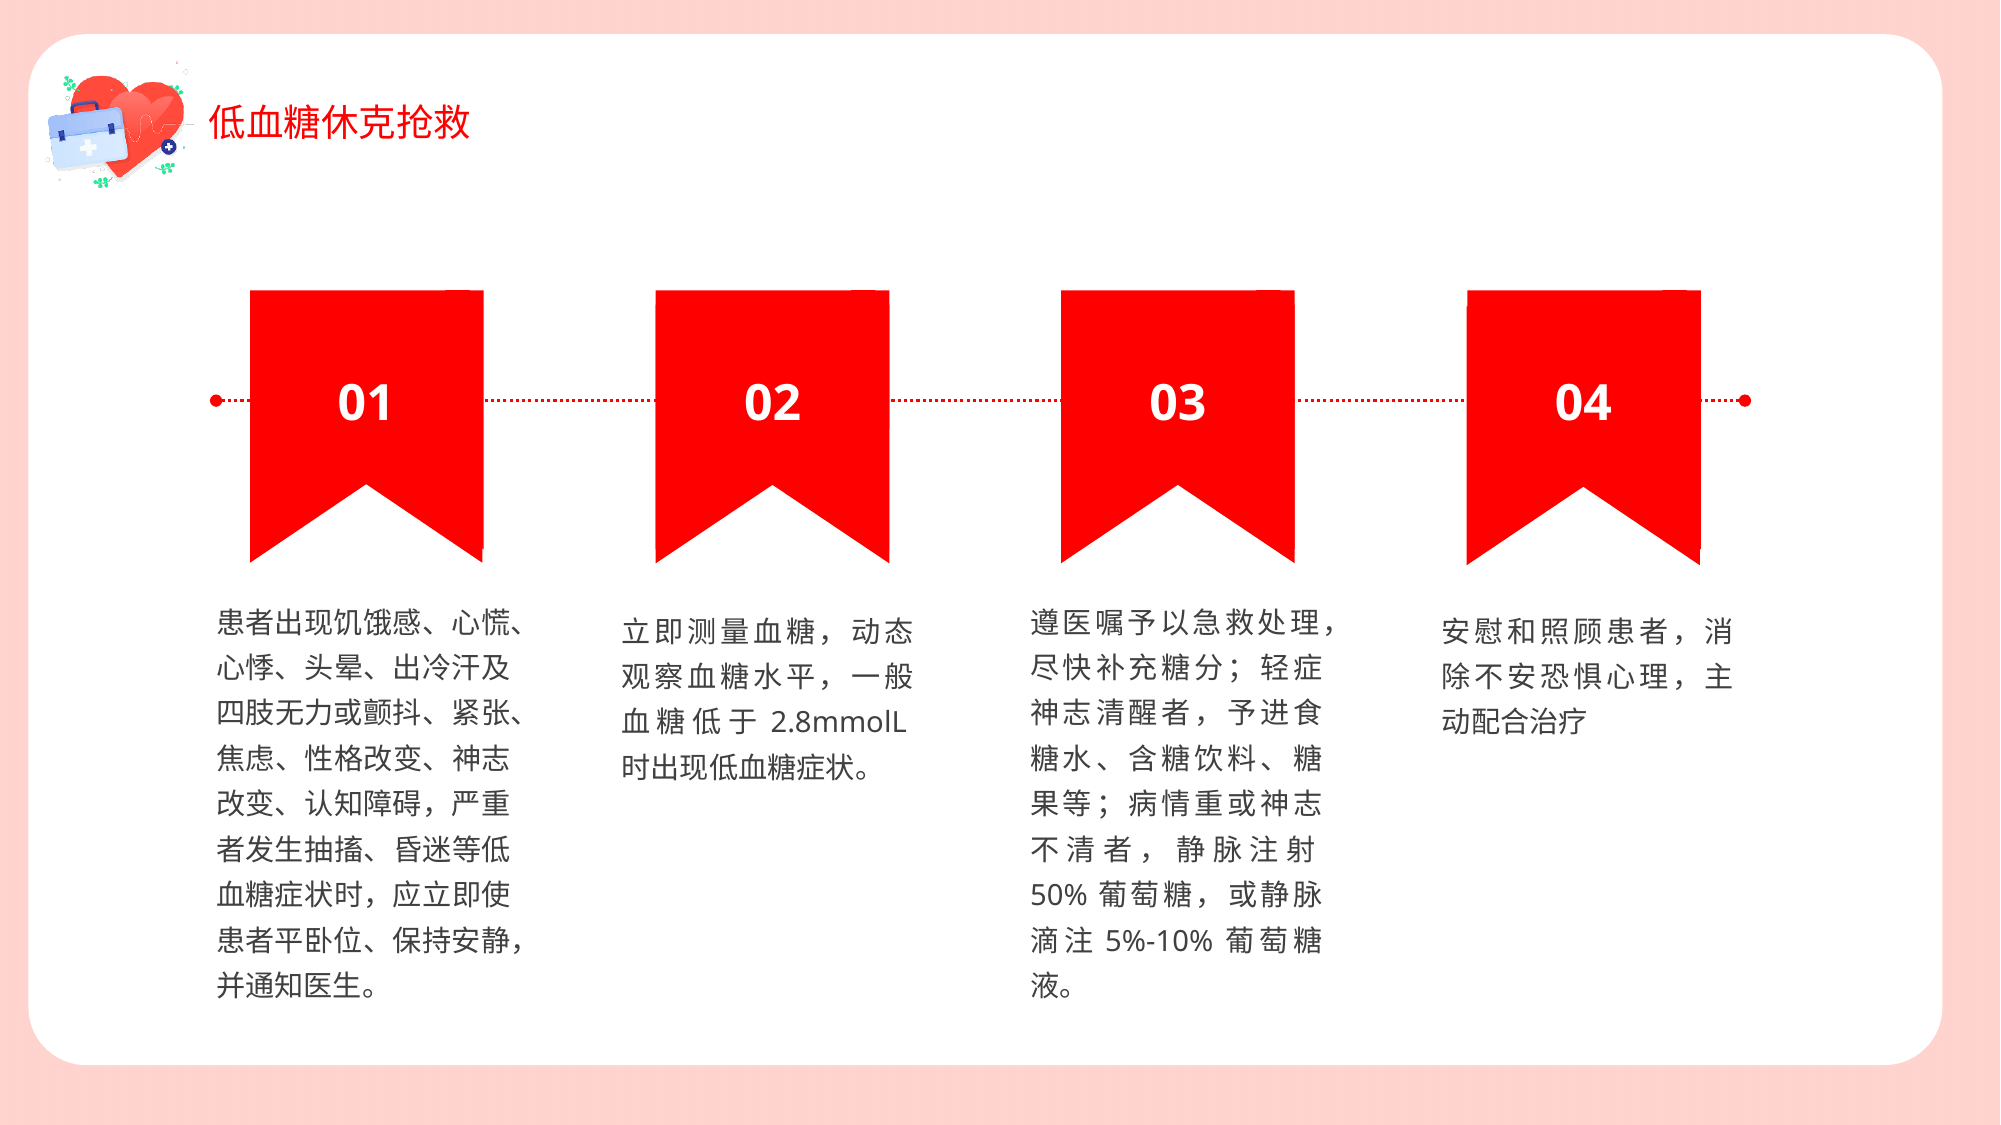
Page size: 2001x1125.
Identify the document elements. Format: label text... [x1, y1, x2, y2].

title 低血糖休克抢救 [193, 59, 1919, 188]
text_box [1467, 291, 1700, 564]
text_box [1061, 291, 1294, 562]
text_box 遵医嘱予以急救处理，尽快补充糖分；轻症神志清醒者，予进食糖水、含糖饮料、糖果等；病情重或神志不清者，静脉注射50%葡萄糖，或静脉滴注5%-10%葡萄糖液。 [1030, 593, 1323, 1003]
text_box [27, 33, 1944, 1067]
picture [0, 0, 2000, 1125]
text_box 安慰和照顾患者，消除不安恐惧心理，主动配合治疗 [1441, 602, 1735, 739]
text_box 立即测量血糖，动态观察血糖水平，一般血糖低于2.8mmolL时出现低血糖症状。 [621, 602, 914, 785]
text_box 患者出现饥饿感、心慌、心悸、头晕、出冷汗及四肢无力或颤抖、紧张、焦虑、性格改变、神志改变、认知障碍，严重者发生抽搐、昏迷等低血糖症状时，应立即使患者平卧位、保持安静，并通知医生。 [216, 593, 511, 1003]
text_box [656, 291, 889, 562]
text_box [251, 291, 483, 561]
